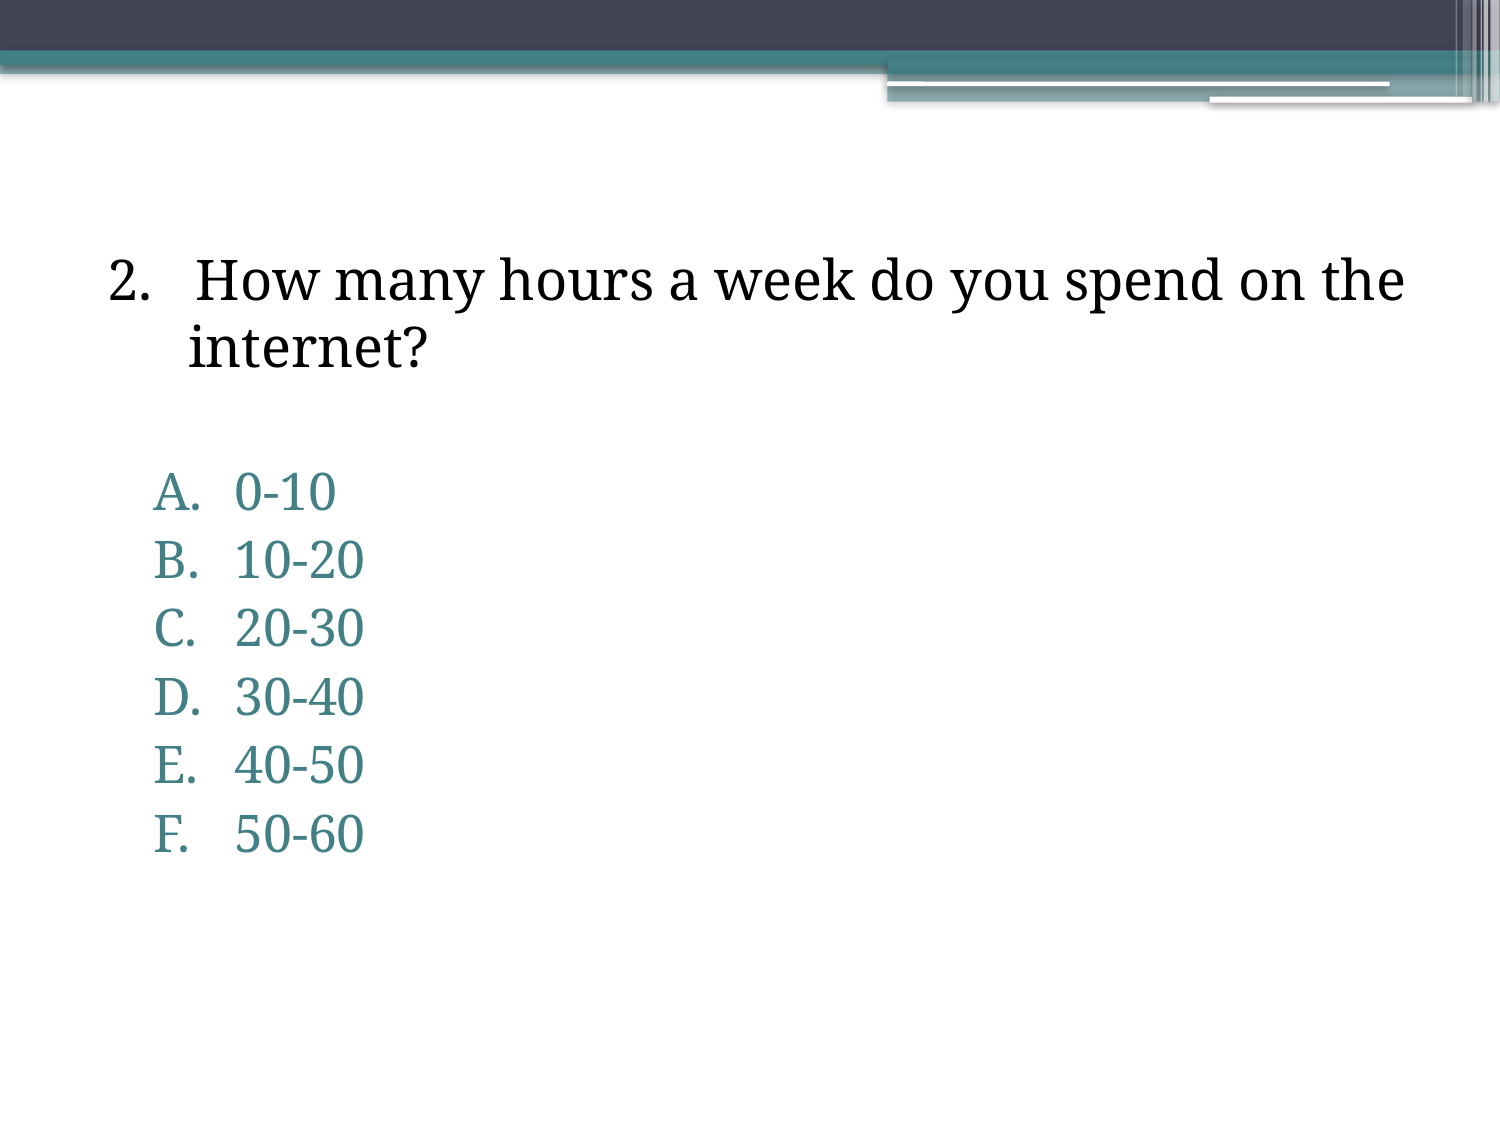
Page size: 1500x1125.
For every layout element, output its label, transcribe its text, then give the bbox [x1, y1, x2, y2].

list 2. How many hours a week do you spend on the internet? 0-10 10-20 20-30 30-40 40-50 50-60 [75, 237, 1425, 947]
